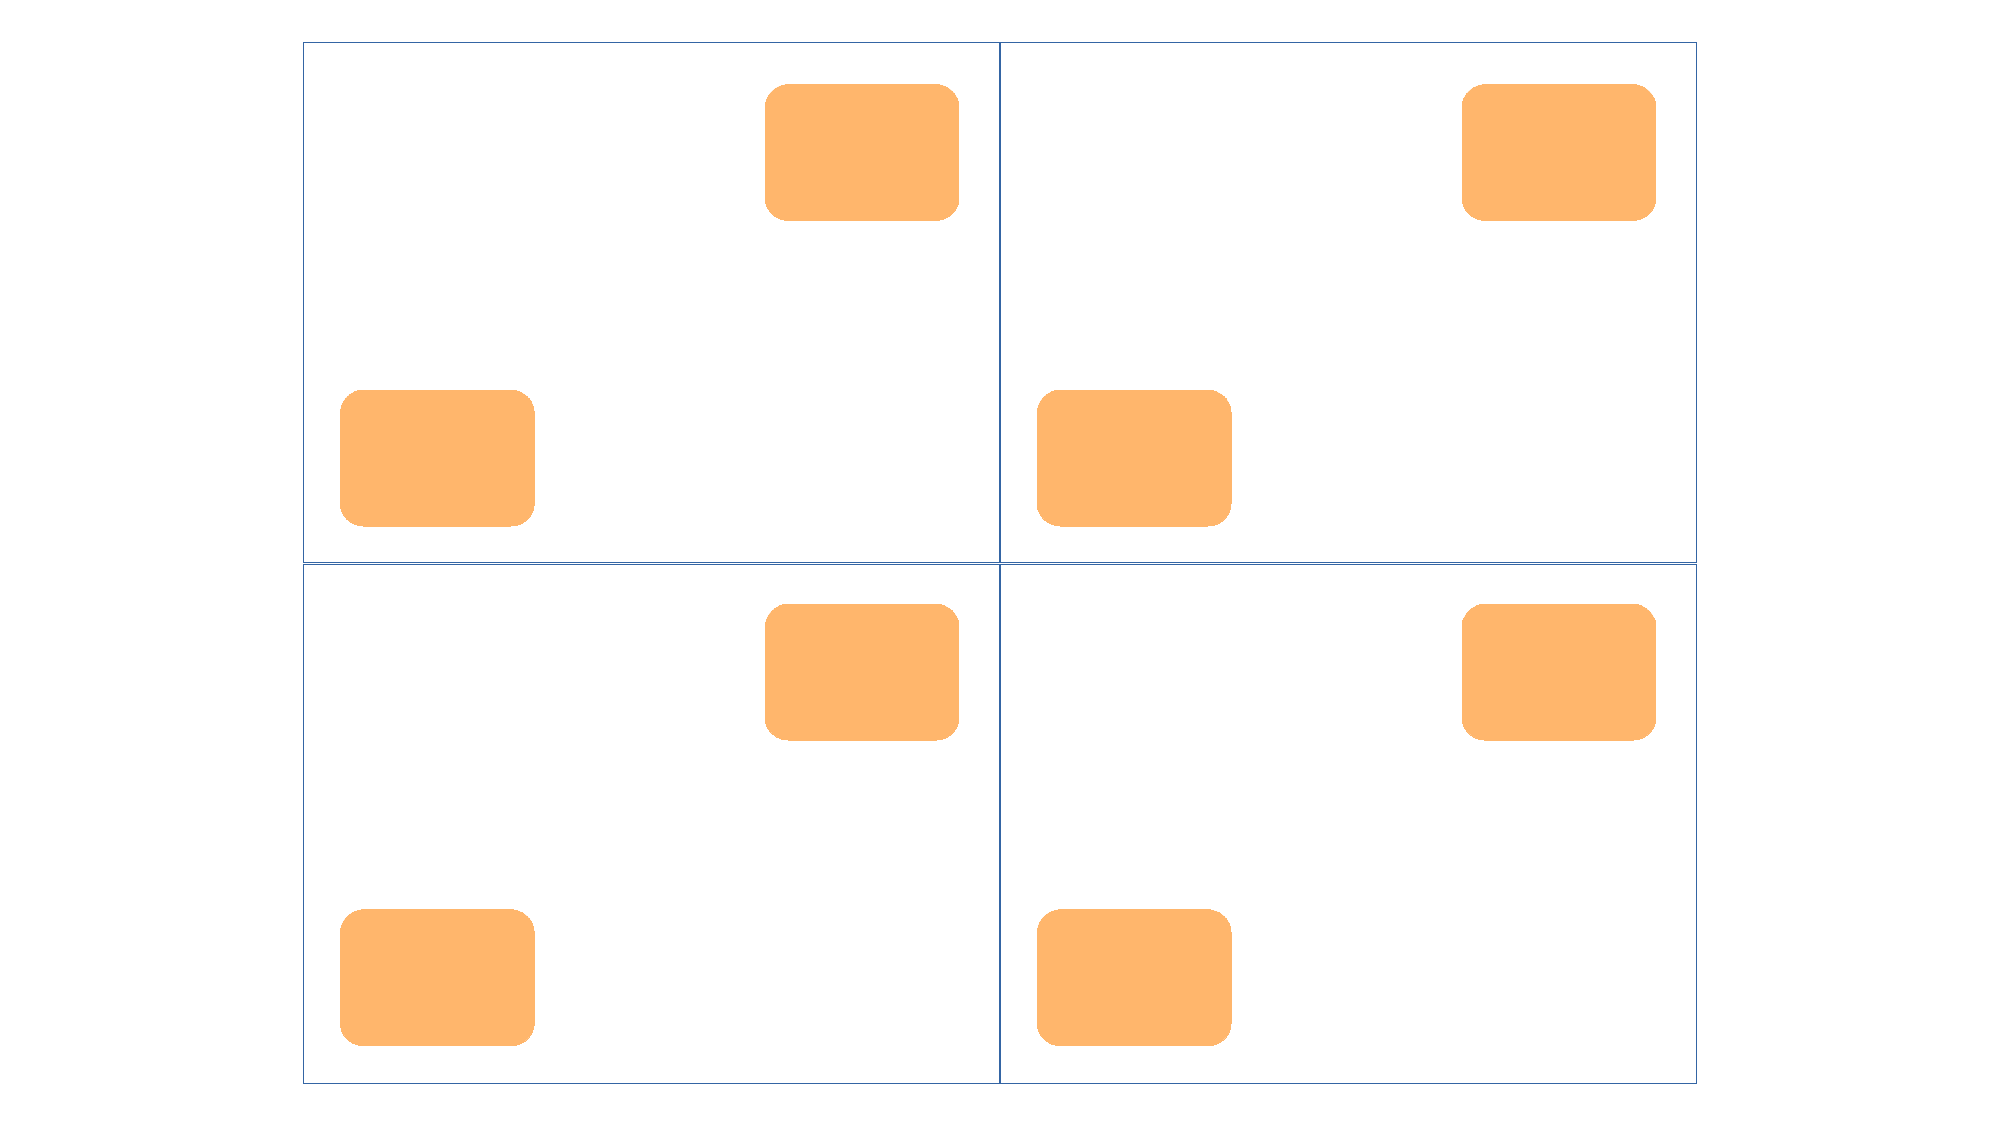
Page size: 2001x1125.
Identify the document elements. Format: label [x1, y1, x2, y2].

text_box [340, 909, 535, 1046]
text_box [303, 564, 1000, 1084]
text_box [1000, 564, 1697, 1084]
text_box [1000, 42, 1697, 563]
text_box [303, 42, 1000, 563]
text_box [765, 604, 959, 741]
text_box [1037, 909, 1232, 1046]
text_box [340, 390, 535, 527]
text_box [1462, 604, 1656, 741]
text_box [1462, 84, 1656, 221]
text_box [1037, 390, 1232, 527]
text_box [765, 84, 959, 221]
